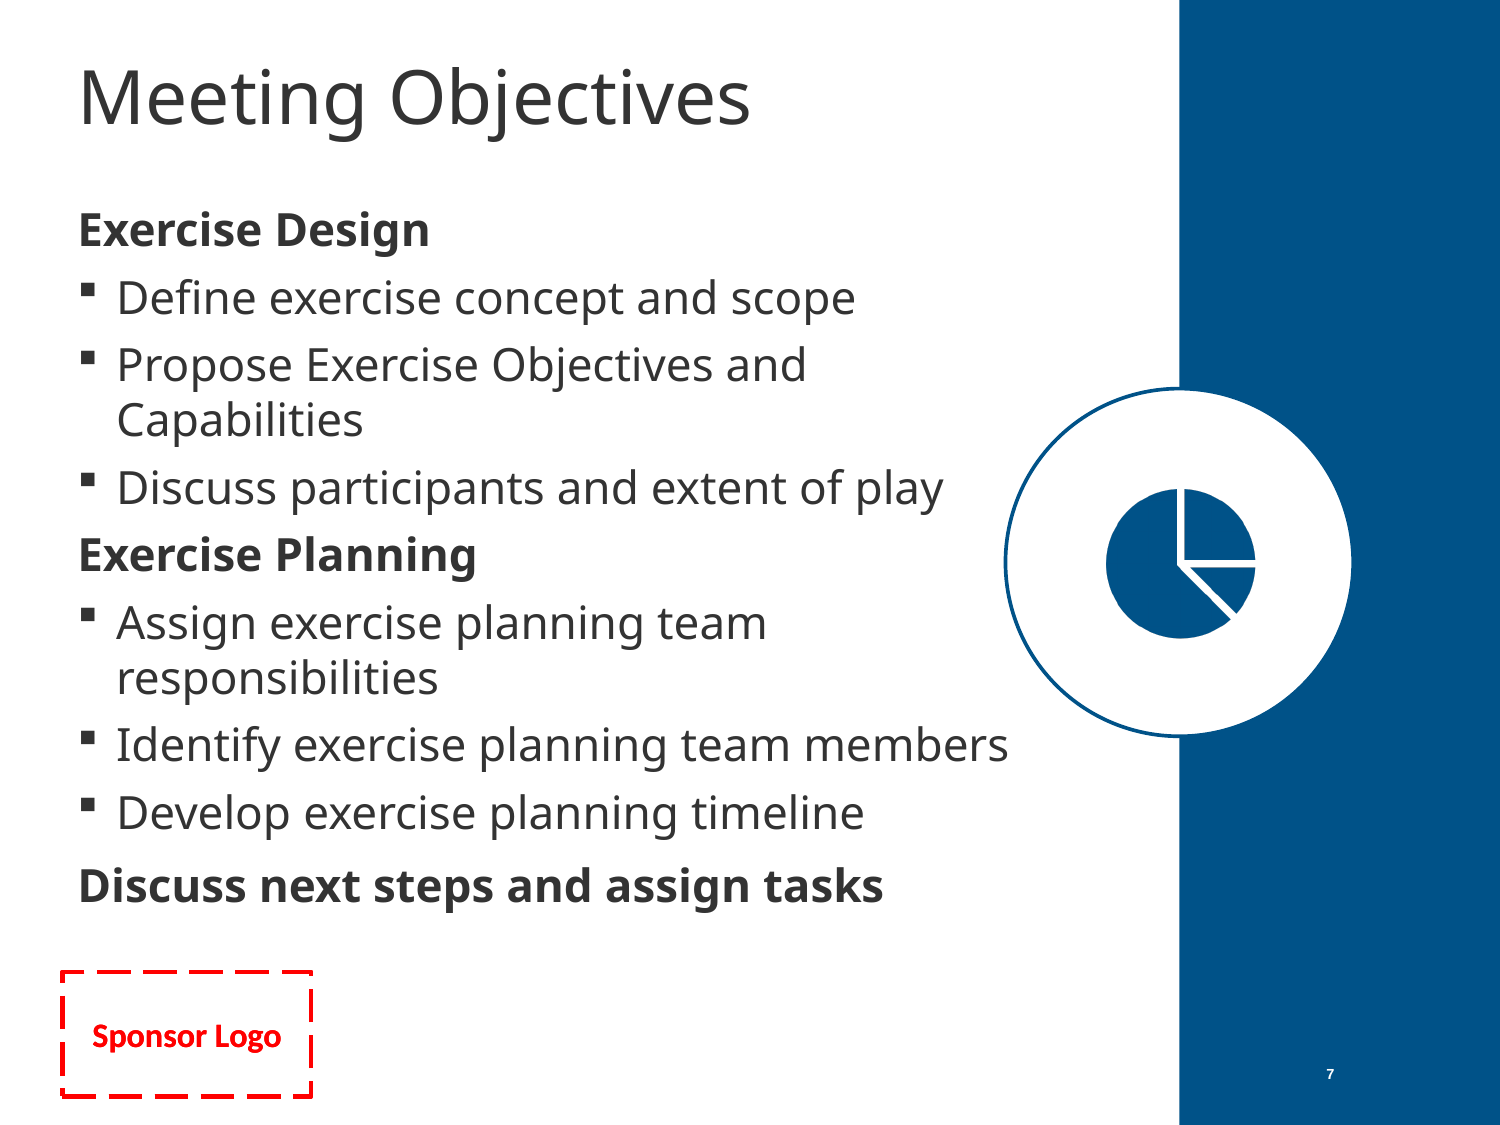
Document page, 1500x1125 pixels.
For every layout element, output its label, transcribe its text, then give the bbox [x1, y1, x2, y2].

picture [1086, 469, 1275, 658]
list Exercise Design Define exercise concept and scope Propose Exercise Objectives and Capabilities Discuss participants and extent of play Exercise Planning Assign exercise planning team responsibilities Identify exercise planning team members Develop exercise planning timeline Discuss next steps and assign tasks [62, 175, 1033, 938]
text_box [1177, 0, 1500, 1125]
title Meeting Objectives [62, 12, 1045, 176]
slide_number 7 [1242, 1052, 1368, 1098]
text_box [1003, 386, 1356, 739]
